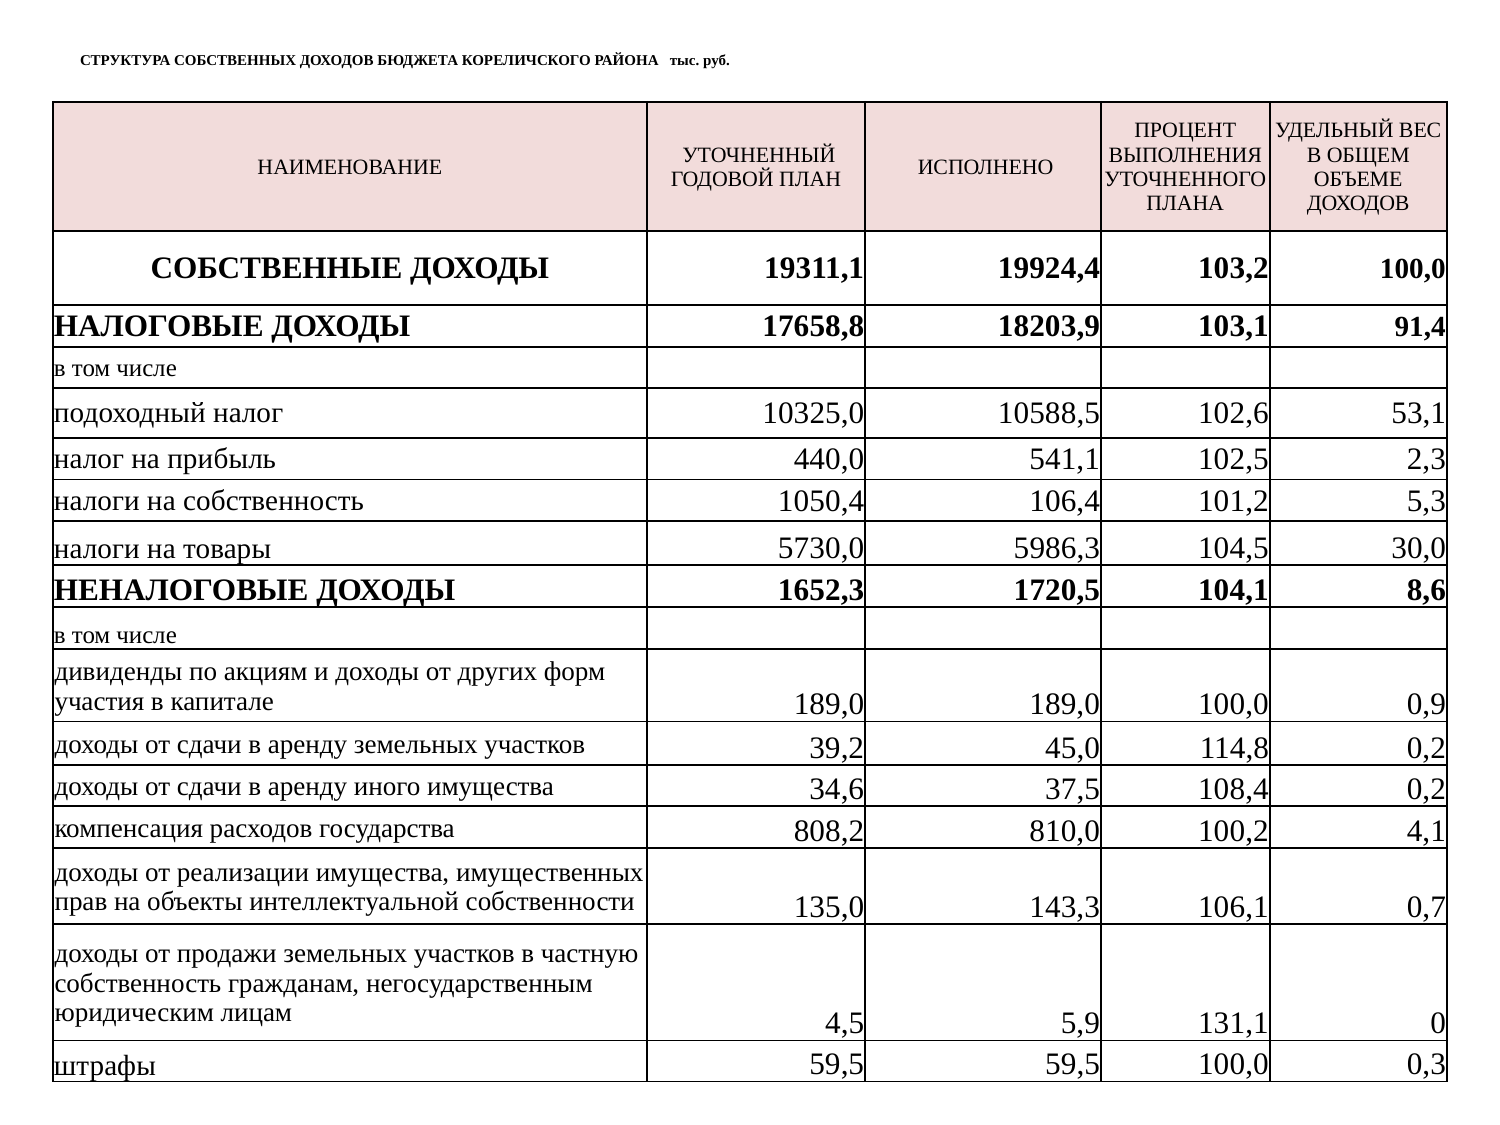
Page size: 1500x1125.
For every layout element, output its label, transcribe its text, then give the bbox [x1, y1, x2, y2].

table_cell СОБСТВЕННЫЕ ДОХОДЫ [54, 232, 646, 304]
table_header ИСПОЛНЕНО [866, 103, 1100, 230]
table_cell 2,3 [1271, 439, 1446, 479]
table_cell 18203,9 [866, 306, 1100, 346]
table_cell 143,3 [866, 849, 1100, 923]
table_cell НАЛОГОВЫЕ ДОХОДЫ [54, 306, 646, 346]
table_cell доходы от сдачи в аренду иного имущества [54, 766, 646, 805]
table_cell 102,5 [1102, 439, 1269, 479]
table_cell 104,1 [1102, 566, 1269, 606]
table_cell 100,2 [1102, 807, 1269, 847]
table_cell 108,4 [1102, 766, 1269, 805]
table_header УТОЧНЕННЫЙ ГОДОВОЙ ПЛАН [648, 103, 864, 230]
table_cell 5,3 [1271, 480, 1446, 520]
title СТРУКТУРА СОБСТВЕННЫХ ДОХОДОВ БЮДЖЕТА КОРЕЛИЧСКОГО РАЙОНА тыс. руб. [64, 42, 1483, 77]
table_cell 34,6 [648, 766, 864, 805]
table_cell 103,2 [1102, 232, 1269, 304]
table_cell штрафы [54, 1041, 646, 1081]
table_cell 91,4 [1271, 306, 1446, 346]
table_cell [648, 608, 864, 648]
table_cell 810,0 [866, 807, 1100, 847]
table_cell [1271, 348, 1446, 387]
table_cell 0,2 [1271, 766, 1446, 805]
table_cell доходы от реализации имущества, имущественных прав на объекты интеллектуальной собственности [54, 849, 646, 923]
table_cell доходы от сдачи в аренду земельных участков [54, 722, 646, 764]
table_cell 19311,1 [648, 232, 864, 304]
table_cell [648, 348, 864, 387]
table_cell 131,1 [1102, 925, 1269, 1040]
table_cell в том числе [54, 608, 646, 648]
table_cell 53,1 [1271, 389, 1446, 437]
table_cell 808,2 [648, 807, 864, 847]
table_cell 106,4 [866, 480, 1100, 520]
table_cell налоги на товары [54, 522, 646, 564]
table_cell [1271, 608, 1446, 648]
table_cell 59,5 [866, 1041, 1100, 1081]
table_cell [1102, 608, 1269, 648]
table_cell 37,5 [866, 766, 1100, 805]
table_cell дивиденды по акциям и доходы от других форм участия в капитале [54, 650, 646, 721]
table_cell 100,0 [1102, 650, 1269, 721]
table_cell 5986,3 [866, 522, 1100, 564]
table_cell доходы от продажи земельных участков в частную собственность гражданам, негосударственным юридическим лицам [54, 925, 646, 1040]
table_cell 1652,3 [648, 566, 864, 606]
table_cell 100,0 [1102, 1041, 1269, 1081]
table_cell 541,1 [866, 439, 1100, 479]
table_cell 1720,5 [866, 566, 1100, 606]
table_cell 4,1 [1271, 807, 1446, 847]
table_cell 5730,0 [648, 522, 864, 564]
table_cell подоходный налог [54, 389, 646, 437]
table_cell в том числе [54, 348, 646, 387]
table_cell 17658,8 [648, 306, 864, 346]
table_cell 189,0 [866, 650, 1100, 721]
table_cell 0,7 [1271, 849, 1446, 923]
table_cell 103,1 [1102, 306, 1269, 346]
table_cell 440,0 [648, 439, 864, 479]
table_cell 106,1 [1102, 849, 1269, 923]
table_cell [1102, 348, 1269, 387]
table_cell 114,8 [1102, 722, 1269, 764]
table_header УДЕЛЬНЫЙ ВЕС В ОБЩЕМ ОБЪЕМЕ ДОХОДОВ [1271, 103, 1446, 230]
table_cell 10588,5 [866, 389, 1100, 437]
table_cell 4,5 [648, 925, 864, 1040]
table_cell 0 [1271, 925, 1446, 1040]
table_cell компенсация расходов государства [54, 807, 646, 847]
table_cell 0,3 [1271, 1041, 1446, 1081]
table_cell 104,5 [1102, 522, 1269, 564]
table_cell 189,0 [648, 650, 864, 721]
table_cell налог на прибыль [54, 439, 646, 479]
table_cell 101,2 [1102, 480, 1269, 520]
table_cell 45,0 [866, 722, 1100, 764]
table_cell 30,0 [1271, 522, 1446, 564]
table_header НАИМЕНОВАНИЕ [54, 103, 646, 230]
table_cell [866, 608, 1100, 648]
table_cell налоги на собственность [54, 480, 646, 520]
table_header ПРОЦЕНТ ВЫПОЛНЕНИЯ УТОЧНЕННОГО ПЛАНА [1102, 103, 1269, 230]
table_cell 1050,4 [648, 480, 864, 520]
table_cell 39,2 [648, 722, 864, 764]
table_cell 59,5 [648, 1041, 864, 1081]
table_cell 10325,0 [648, 389, 864, 437]
table_cell 8,6 [1271, 566, 1446, 606]
table_cell 0,2 [1271, 722, 1446, 764]
table_cell [866, 348, 1100, 387]
table_cell 100,0 [1271, 232, 1446, 304]
table_cell 135,0 [648, 849, 864, 923]
table_cell НЕНАЛОГОВЫЕ ДОХОДЫ [54, 566, 646, 606]
table_cell 5,9 [866, 925, 1100, 1040]
table_cell 102,6 [1102, 389, 1269, 437]
table_cell 0,9 [1271, 650, 1446, 721]
table_cell 19924,4 [866, 232, 1100, 304]
